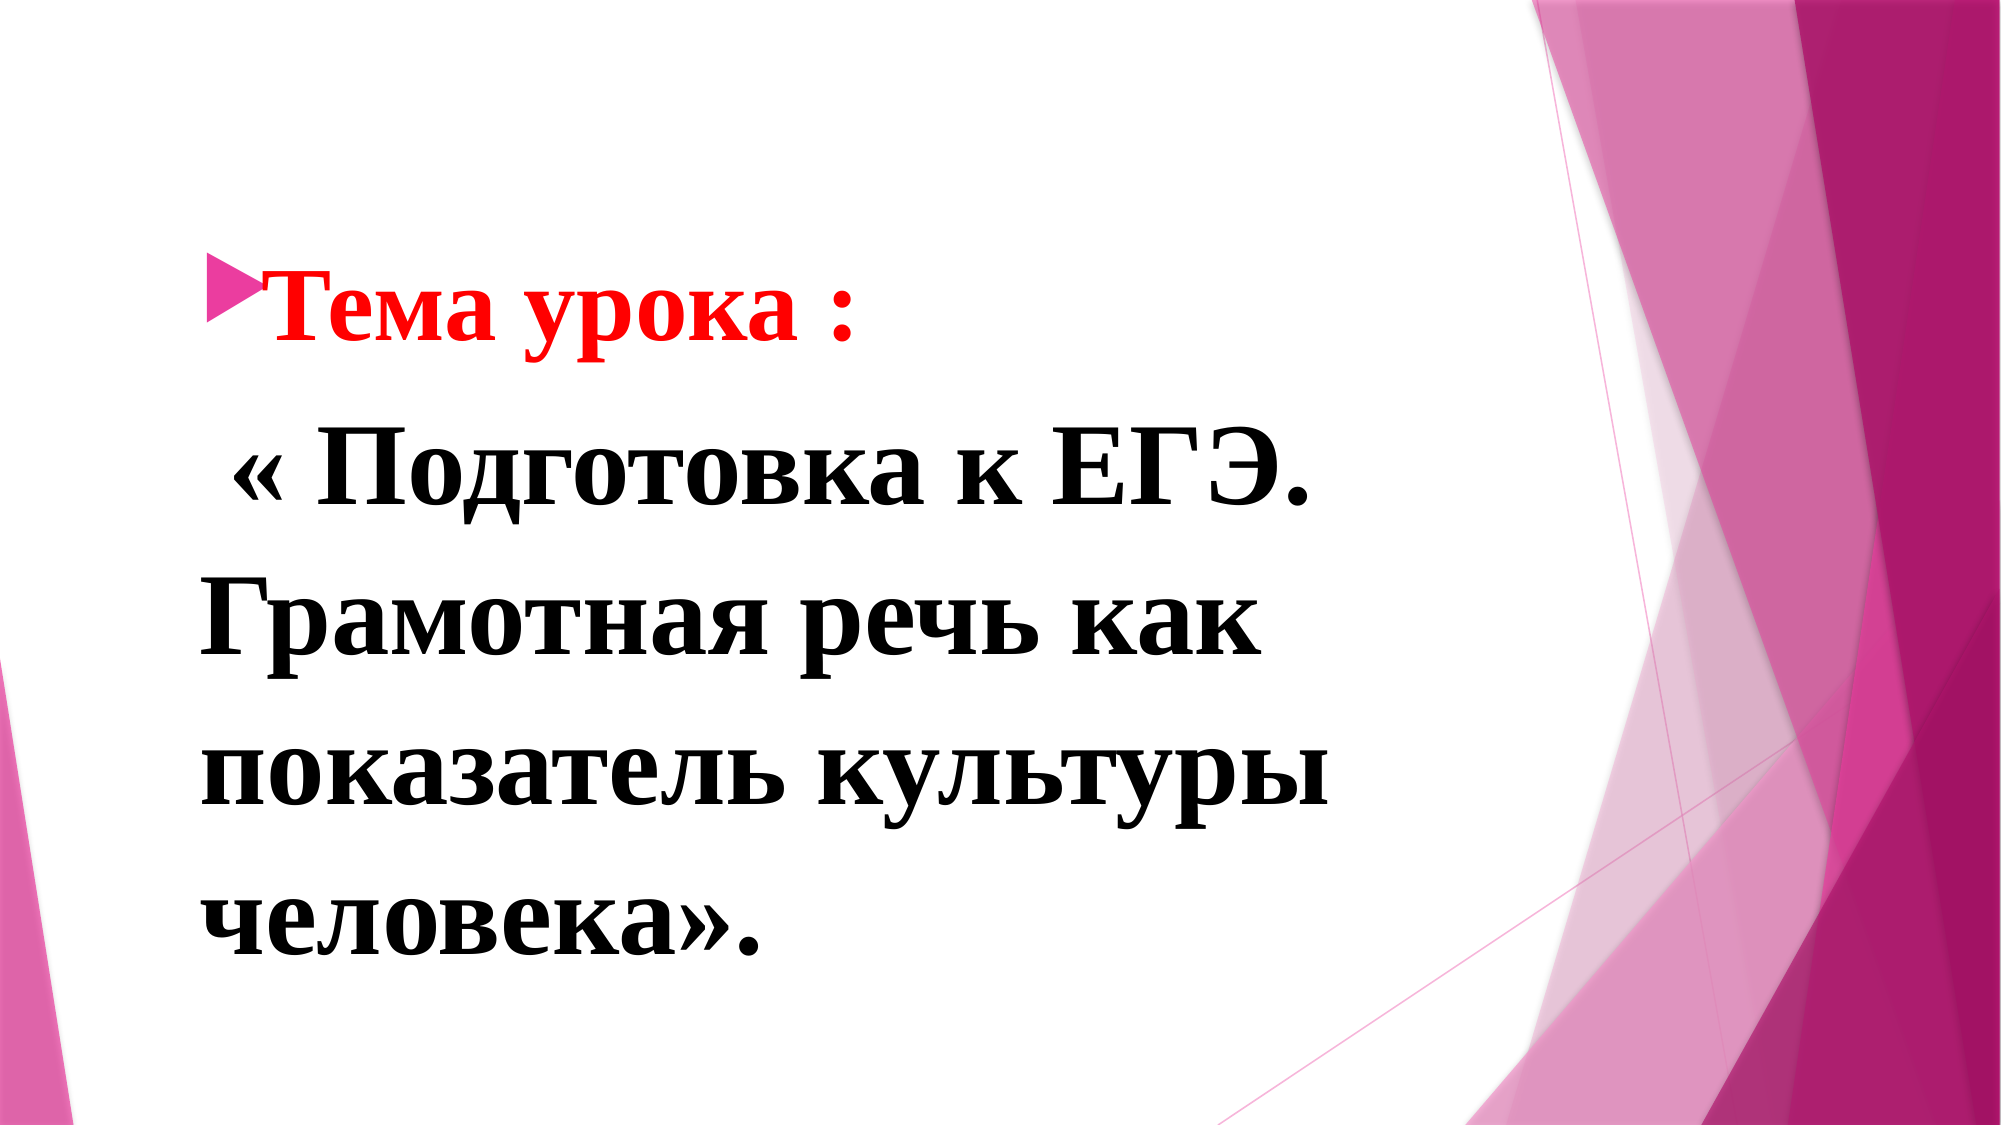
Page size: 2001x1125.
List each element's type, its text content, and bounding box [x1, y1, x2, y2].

list Тема урока : « Подготовка к ЕГЭ. Грамотная речь как показатель культуры человека». [184, 219, 1595, 992]
